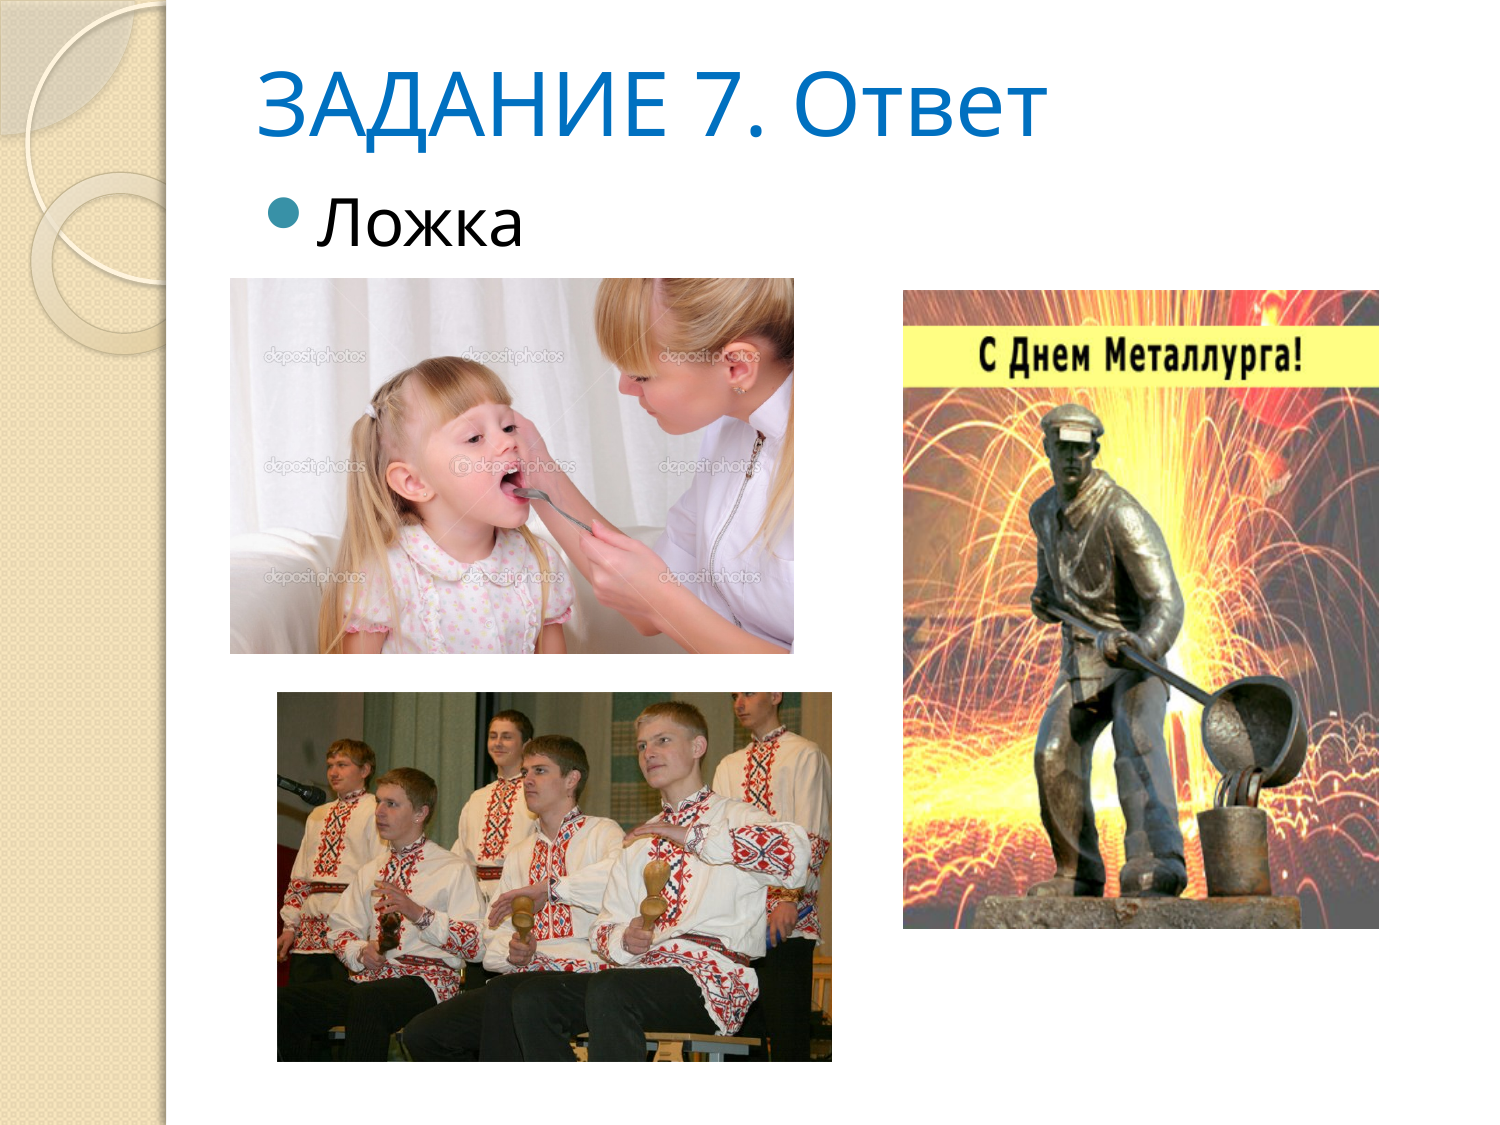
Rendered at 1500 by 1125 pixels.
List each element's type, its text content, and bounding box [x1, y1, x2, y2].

picture [277, 692, 832, 1063]
picture [229, 278, 795, 654]
title ЗАДАНИЕ 7. Ответ [242, 35, 1473, 166]
picture [903, 290, 1379, 929]
list Ложка [235, 172, 1466, 1025]
